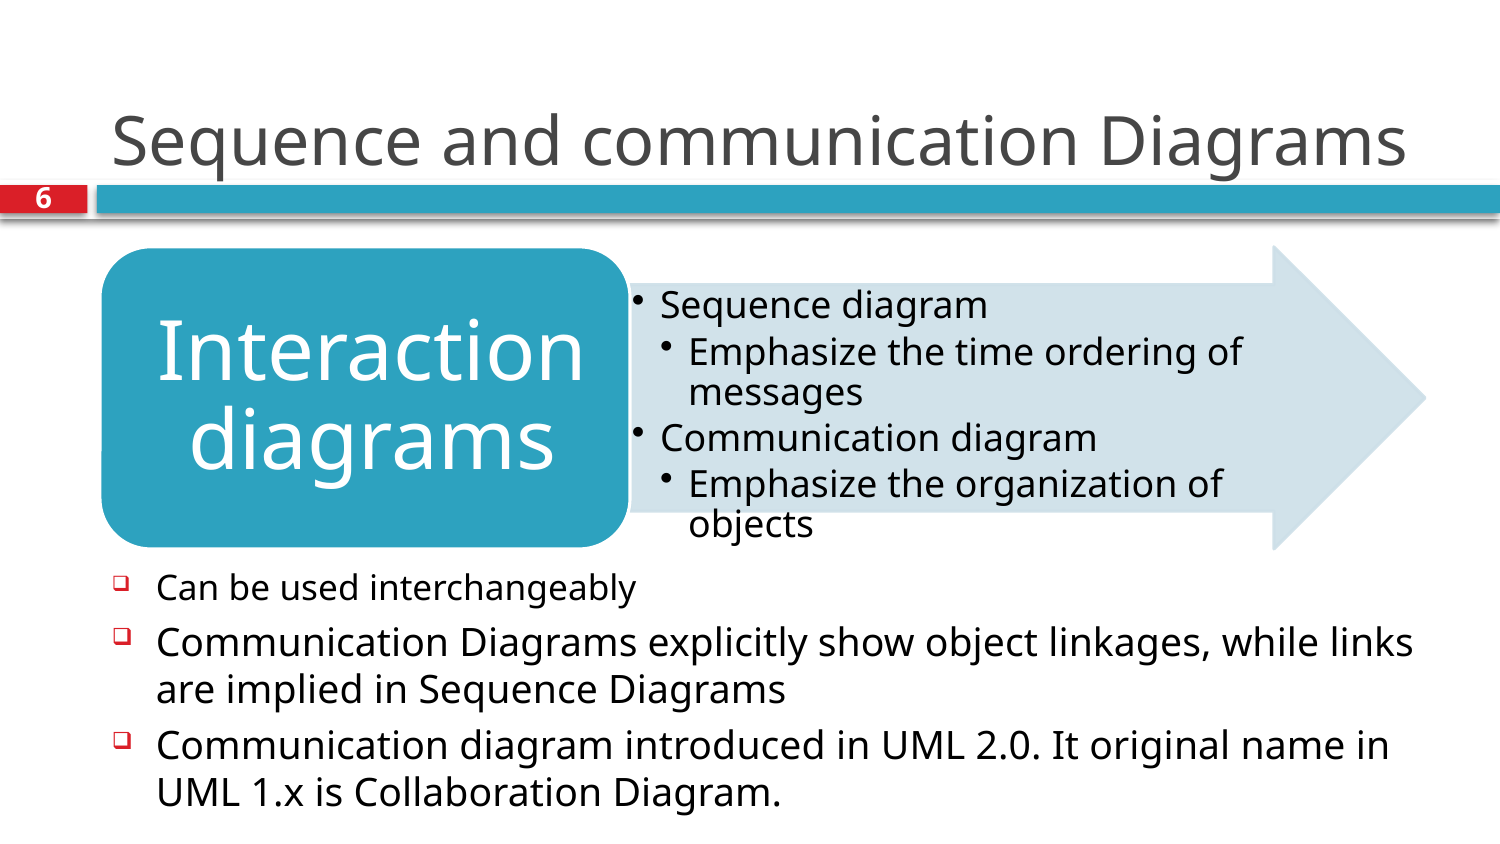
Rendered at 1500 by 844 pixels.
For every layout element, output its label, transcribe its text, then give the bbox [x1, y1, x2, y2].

title Sequence and communication Diagrams [99, 19, 1438, 185]
slide_number 6 [0, 184, 88, 215]
list Can be used interchangeably Communication Diagrams explicitly show object linkages, while links are implied in Sequence Diagrams Communication diagram introduced in UML 2.0. It original name in UML 1.x is Collaboration Diagram. [100, 559, 1438, 822]
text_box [99, 246, 1426, 550]
